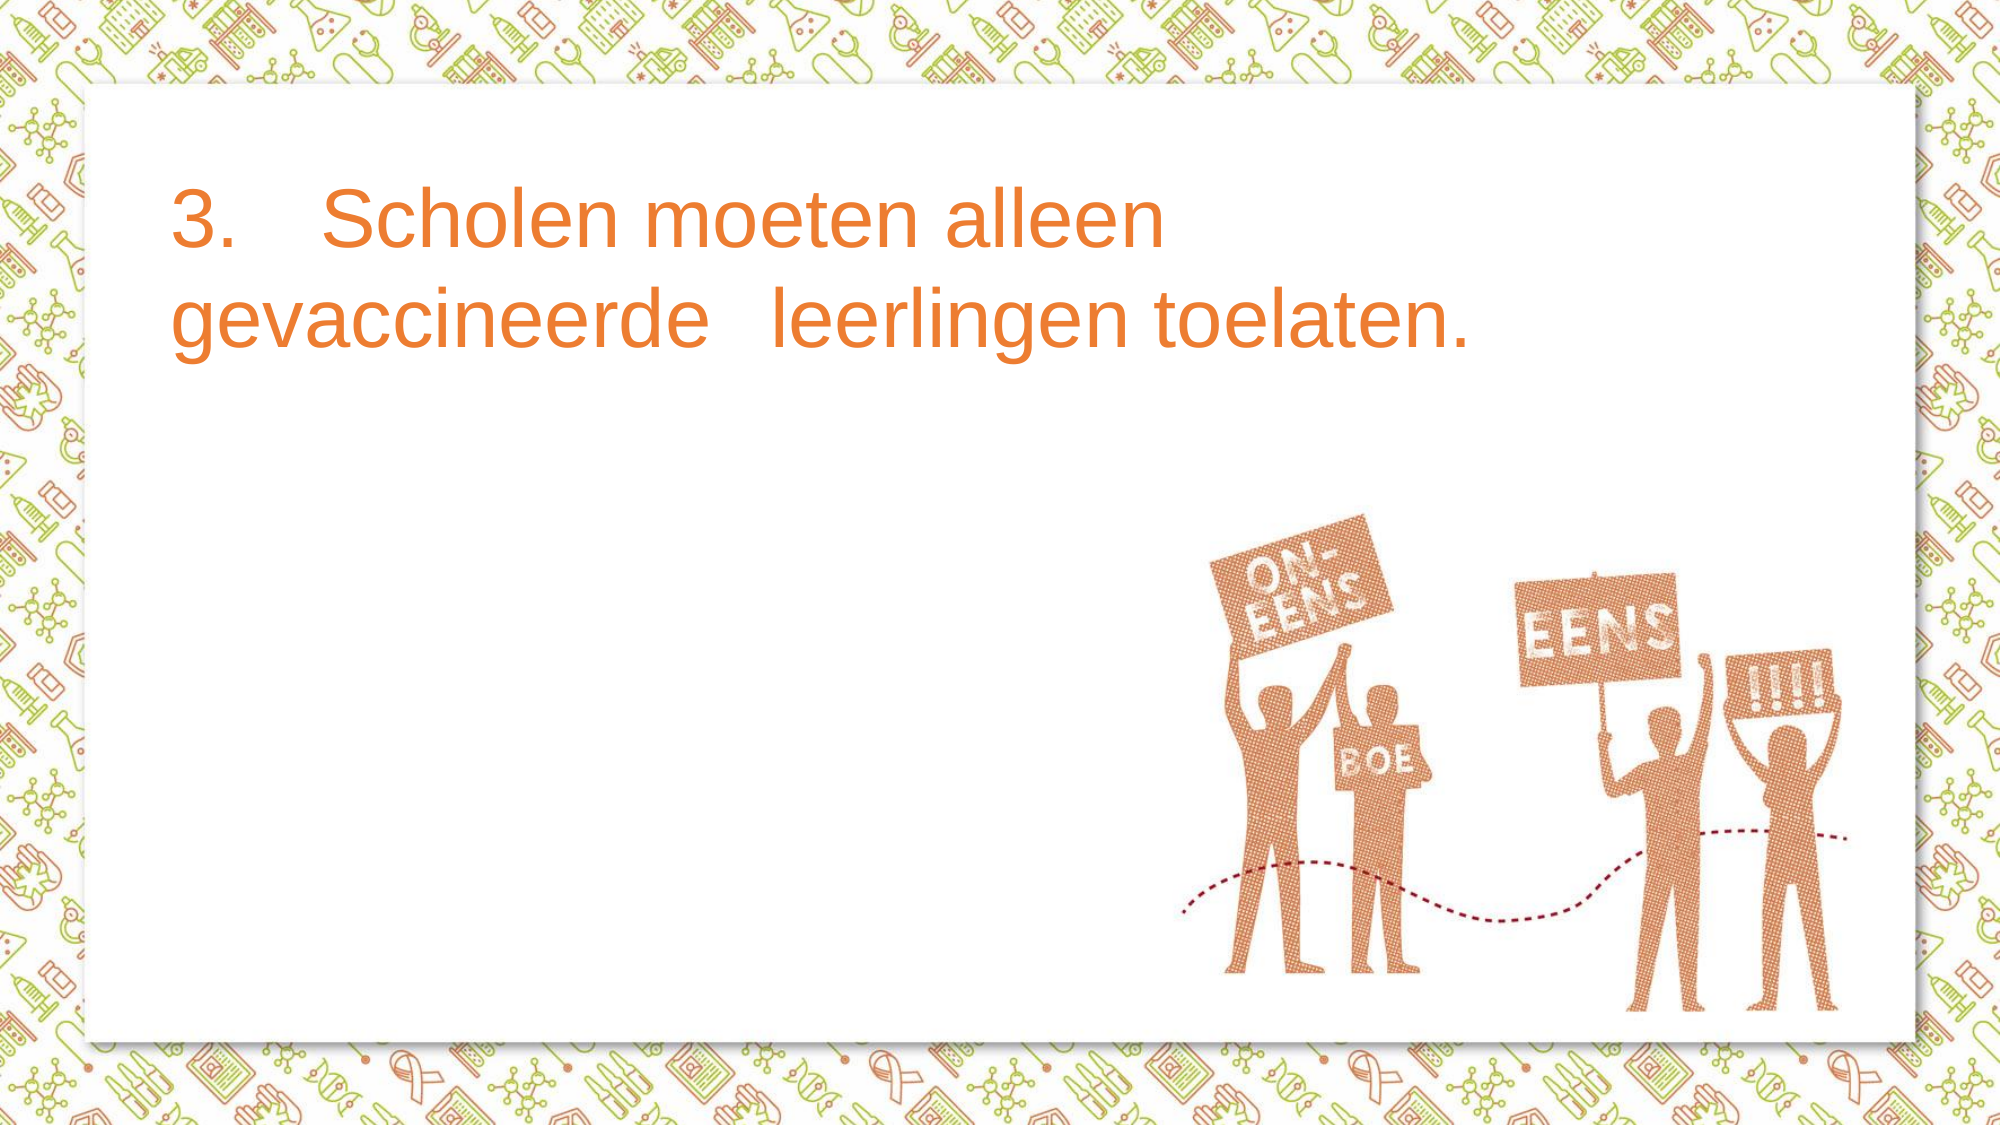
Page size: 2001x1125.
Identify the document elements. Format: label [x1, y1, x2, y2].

list [0, 0, 2000, 1125]
